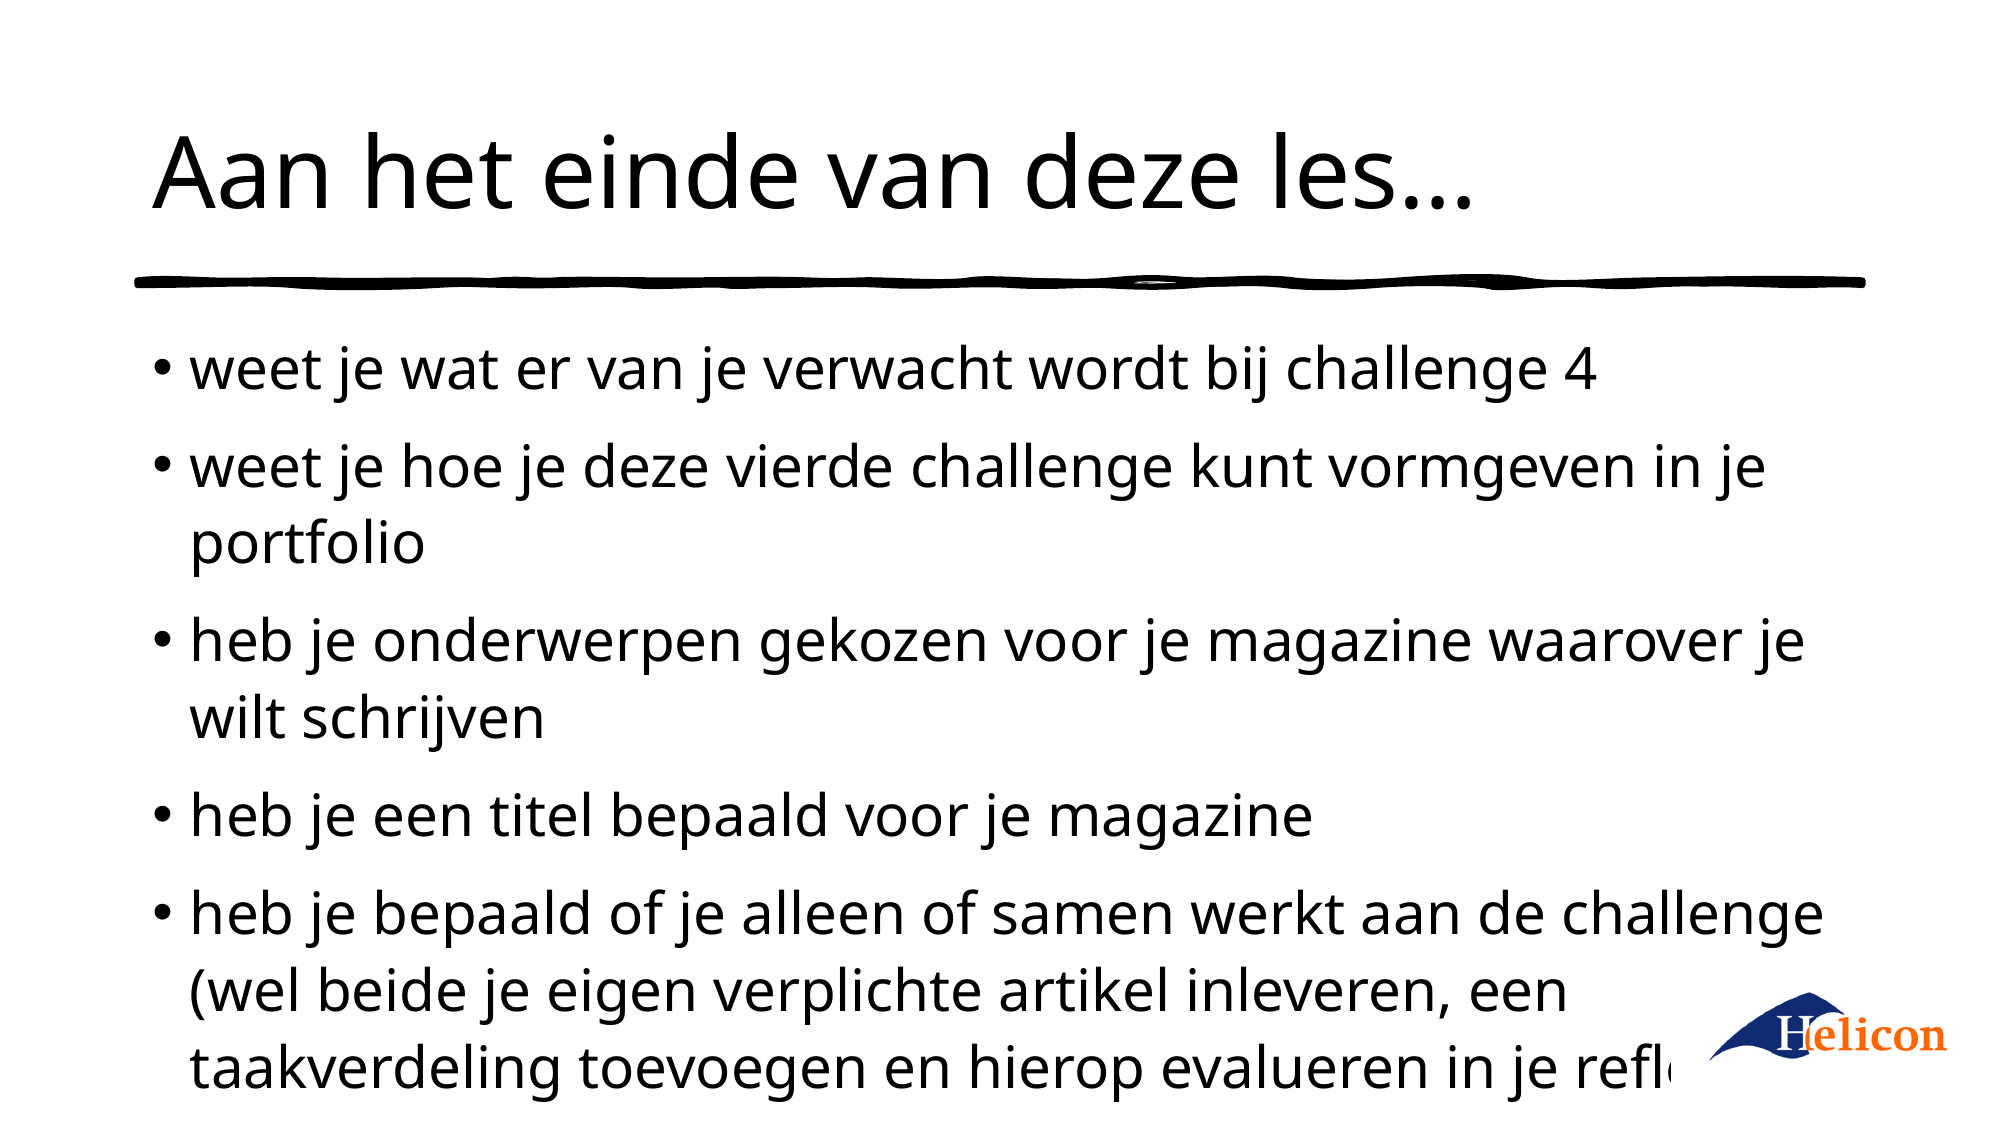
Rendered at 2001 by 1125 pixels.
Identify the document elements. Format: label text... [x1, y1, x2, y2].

title Aan het einde van deze les… [137, 59, 1863, 278]
picture [1671, 952, 2000, 1125]
list weet je wat er van je verwacht wordt bij challenge 4 weet je hoe je deze vierde challenge kunt vormgeven in je portfolio heb je onderwerpen gekozen voor je magazine waarover je wilt schrijven heb je een titel bepaald voor je magazine heb je bepaald of je alleen of samen werkt aan de challenge (wel beide je eigen verplichte artikel inleveren, een taakverdeling toevoegen en hierop evalueren in je reflectie) [137, 316, 1863, 1014]
